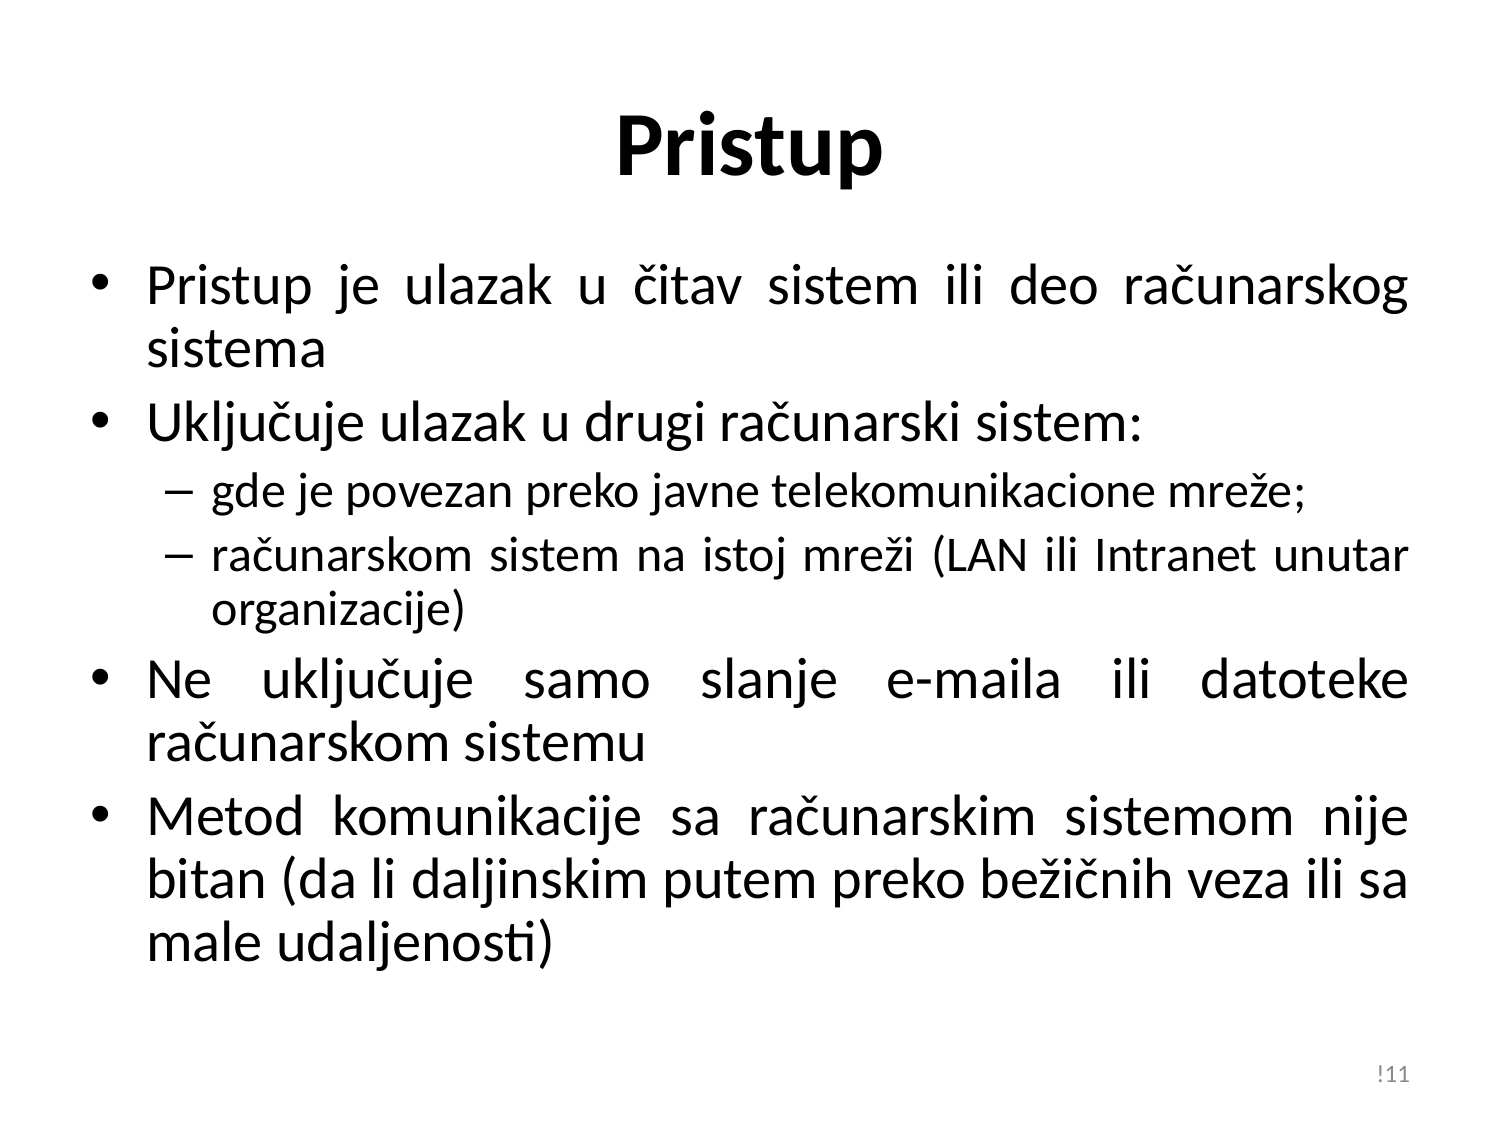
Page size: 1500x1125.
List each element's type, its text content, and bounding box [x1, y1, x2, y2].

list Pristup je ulazak u čitav sistem ili deo računarskog sistema Uključuje ulazak u drugi računarski sistem: gde je povezan preko javne telekomunikacione mreže; računarskom sistem na istoj mreži (LAN ili Intranet unutar organizacije) Ne uključuje samo slanje e-maila ili datoteke računarskom sistemu Metod komunikacije sa računarskim sistemom nije bitan (da li daljinskim putem preko bežičnih veza ili sa male udaljenosti) [74, 246, 1426, 1080]
title Pristup [74, 44, 1426, 233]
slide_number !11 [1074, 1042, 1425, 1103]
